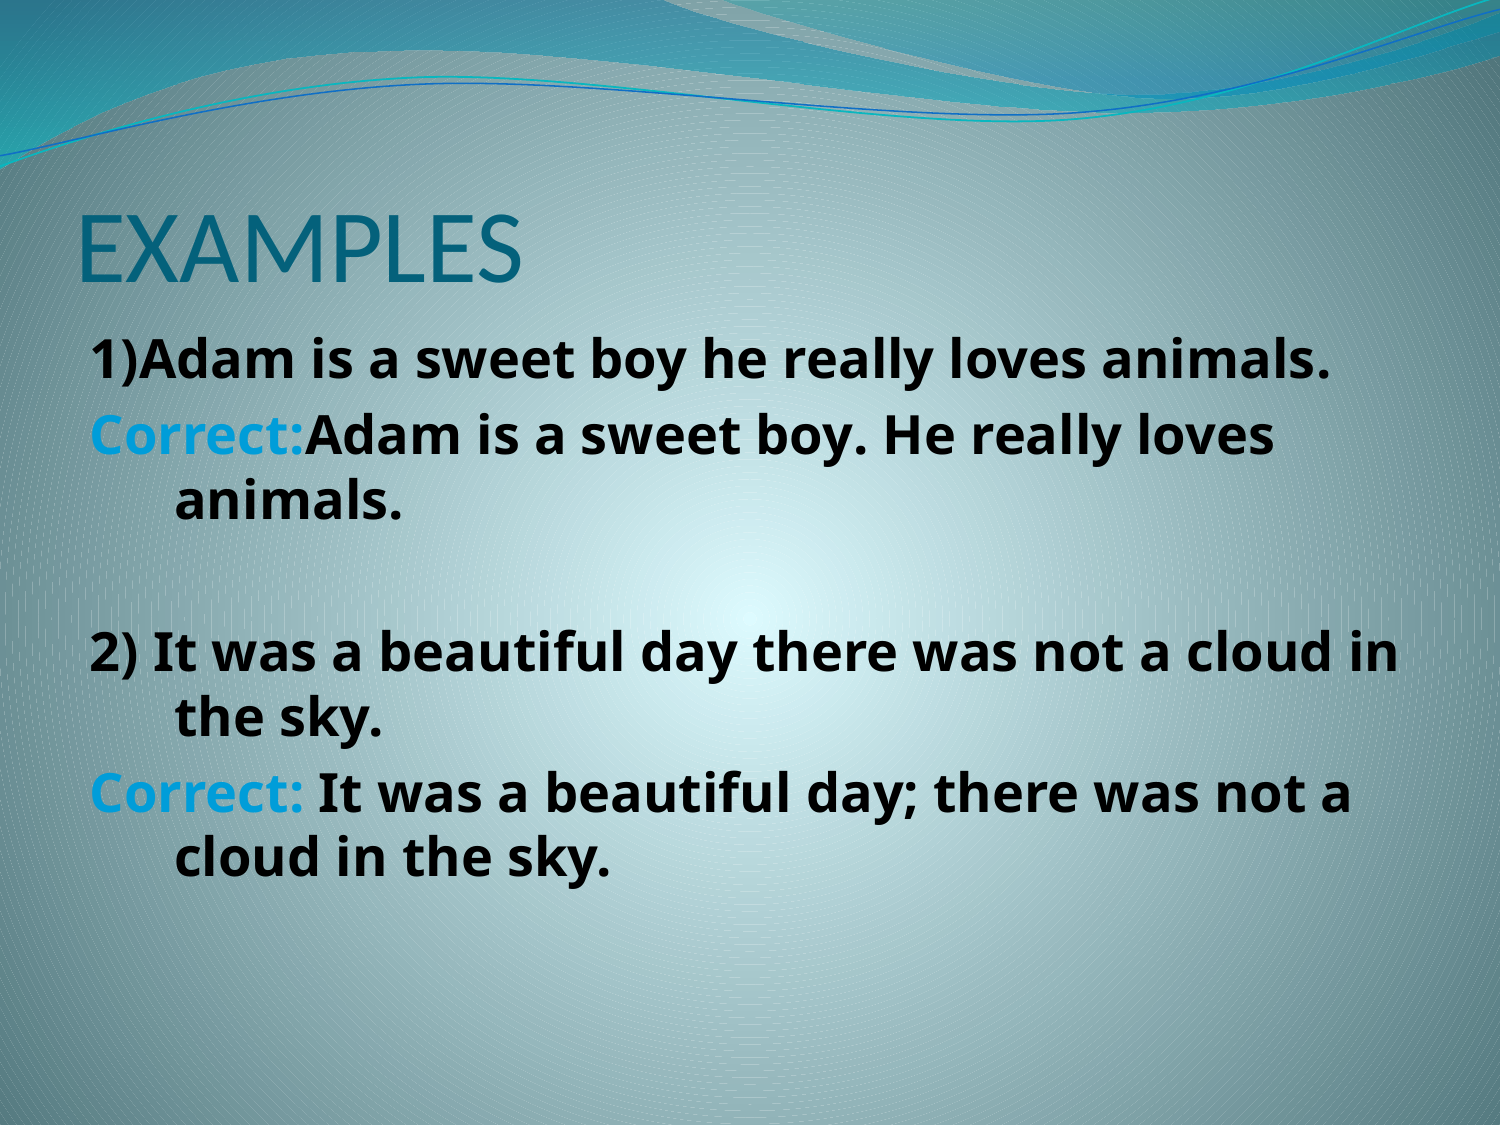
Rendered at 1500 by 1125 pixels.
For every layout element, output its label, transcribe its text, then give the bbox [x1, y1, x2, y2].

list 1)Adam is a sweet boy he really loves animals. Correct:Adam is a sweet boy. He really loves animals. 2) It was a beautiful day there was not a cloud in the sky. Correct: It was a beautiful day; there was not a cloud in the sky. [75, 317, 1425, 1038]
title EXAMPLES [75, 115, 1425, 303]
